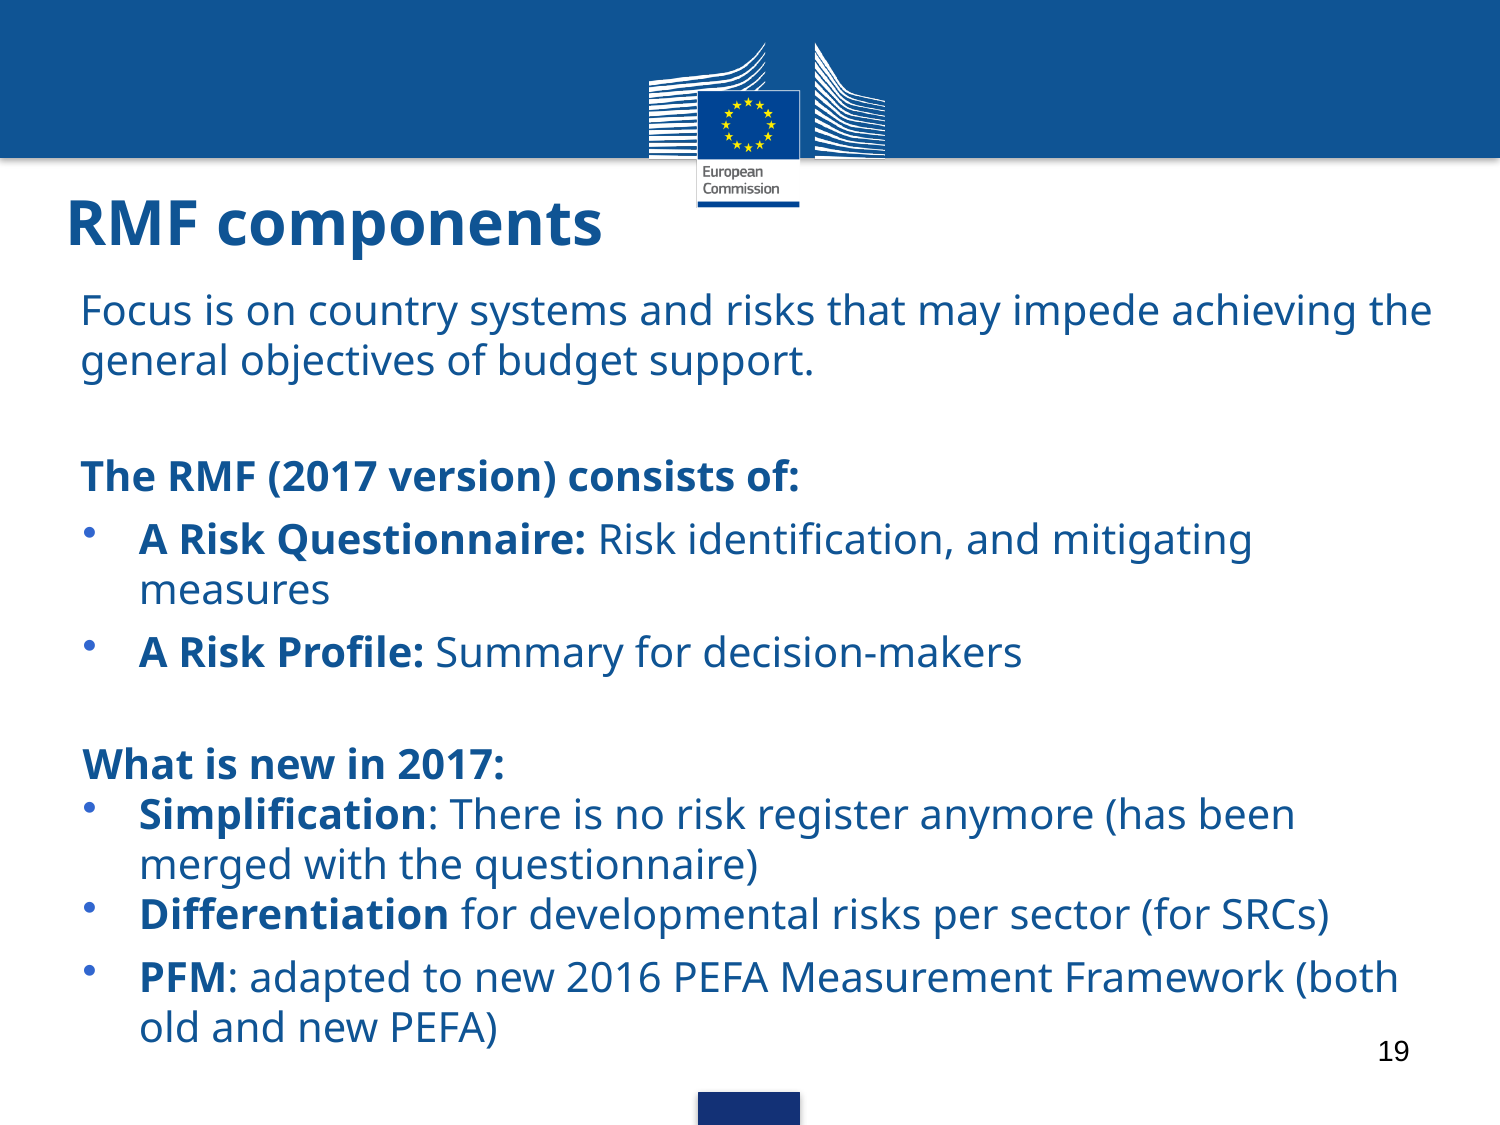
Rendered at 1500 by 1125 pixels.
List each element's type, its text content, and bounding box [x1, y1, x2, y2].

title RMF components [0, 136, 1423, 303]
slide_number 19 [1074, 1024, 1426, 1103]
picture [649, 42, 885, 136]
list Focus is on country systems and risks that may impede achieving the general objectives of budget support. The RMF (2017 version) consists of: A Risk Questionnaire: Risk identification, and mitigating measures A Risk Profile: Summary for decision-makers What is new in 2017: Simplification: There is no risk register anymore (has been merged with the questionnaire) Differentiation for developmental risks per sector (for SRCs) PFM: adapted to new 2016 PEFA Measurement Framework (both old and new PEFA) [64, 275, 1449, 1099]
